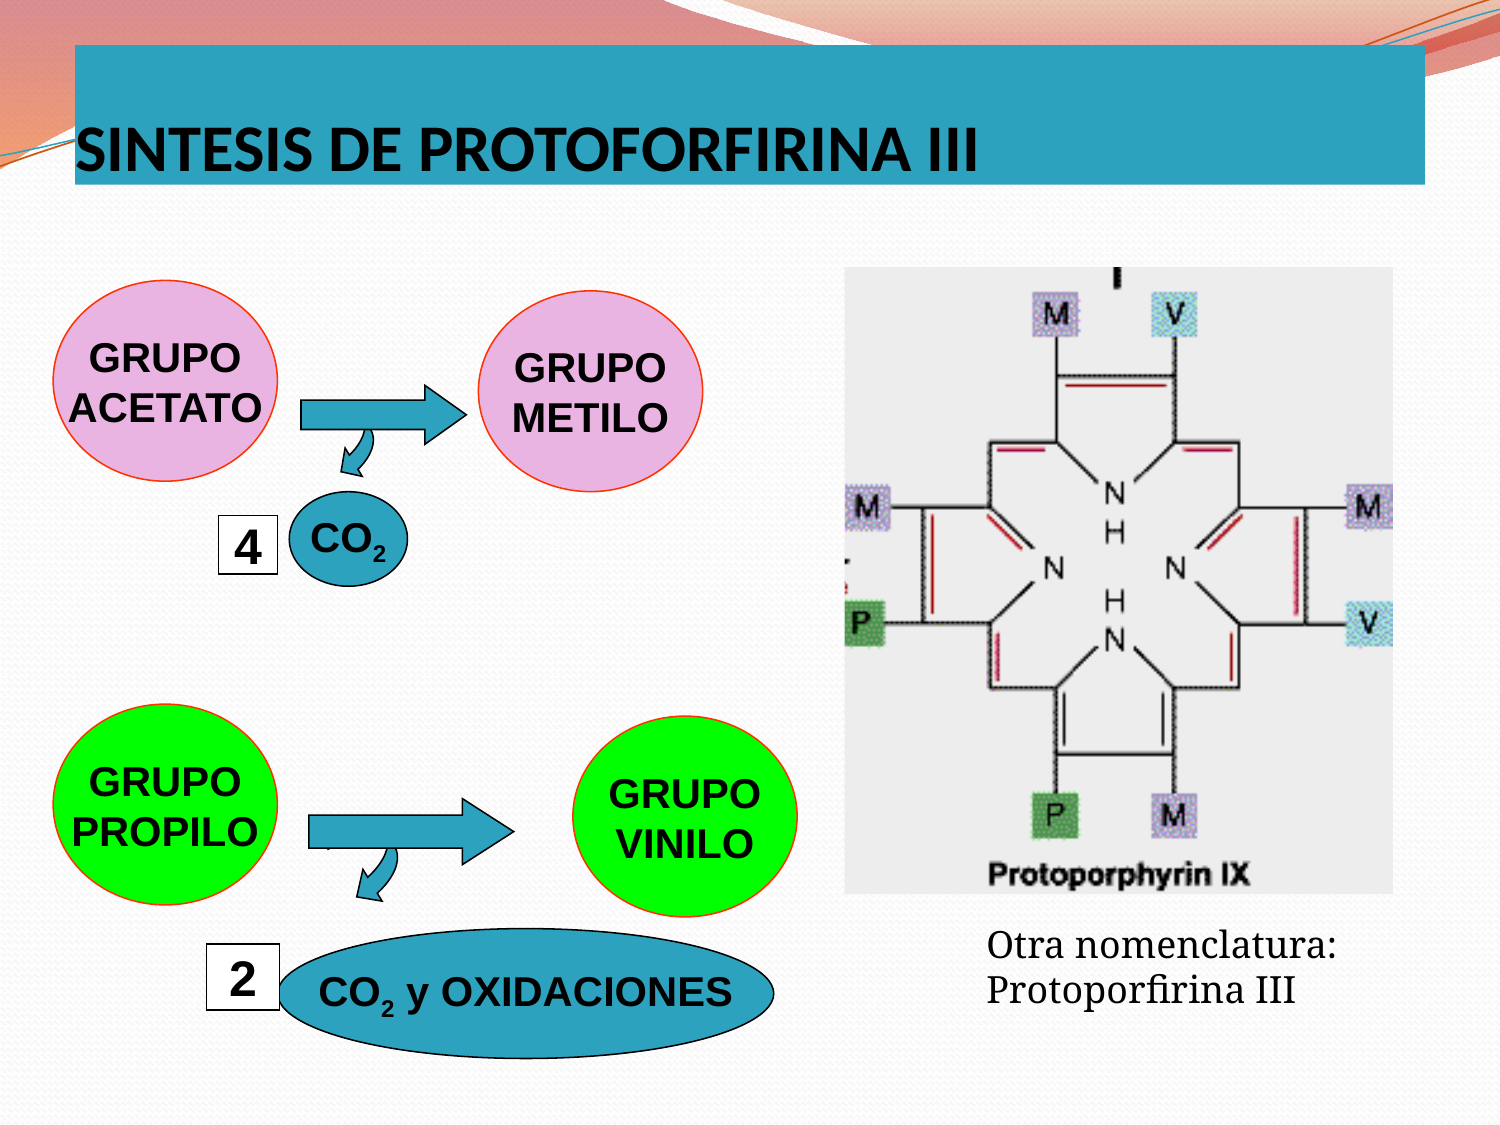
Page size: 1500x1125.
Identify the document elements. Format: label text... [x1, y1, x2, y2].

text_box GRUPO PROPILO [53, 704, 278, 905]
text_box 2 UDP-Glucurónico [211, 386, 218, 473]
text_box GRUPO VINILO [572, 716, 798, 917]
text_box Otra nomenclatura: Protoporfirina III [971, 913, 1424, 1019]
text_box 2 [206, 943, 280, 1010]
text_box CO2 y OXIDACIONES [280, 928, 774, 1059]
picture [844, 266, 1442, 894]
text_box GRUPO ACETATO [53, 280, 278, 482]
text_box GRUPO METILO [478, 290, 703, 492]
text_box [218, 385, 467, 587]
title SINTESIS DE PROTOFORFIRINA III [75, 45, 1425, 185]
text_box [308, 798, 514, 865]
text_box [356, 849, 398, 902]
